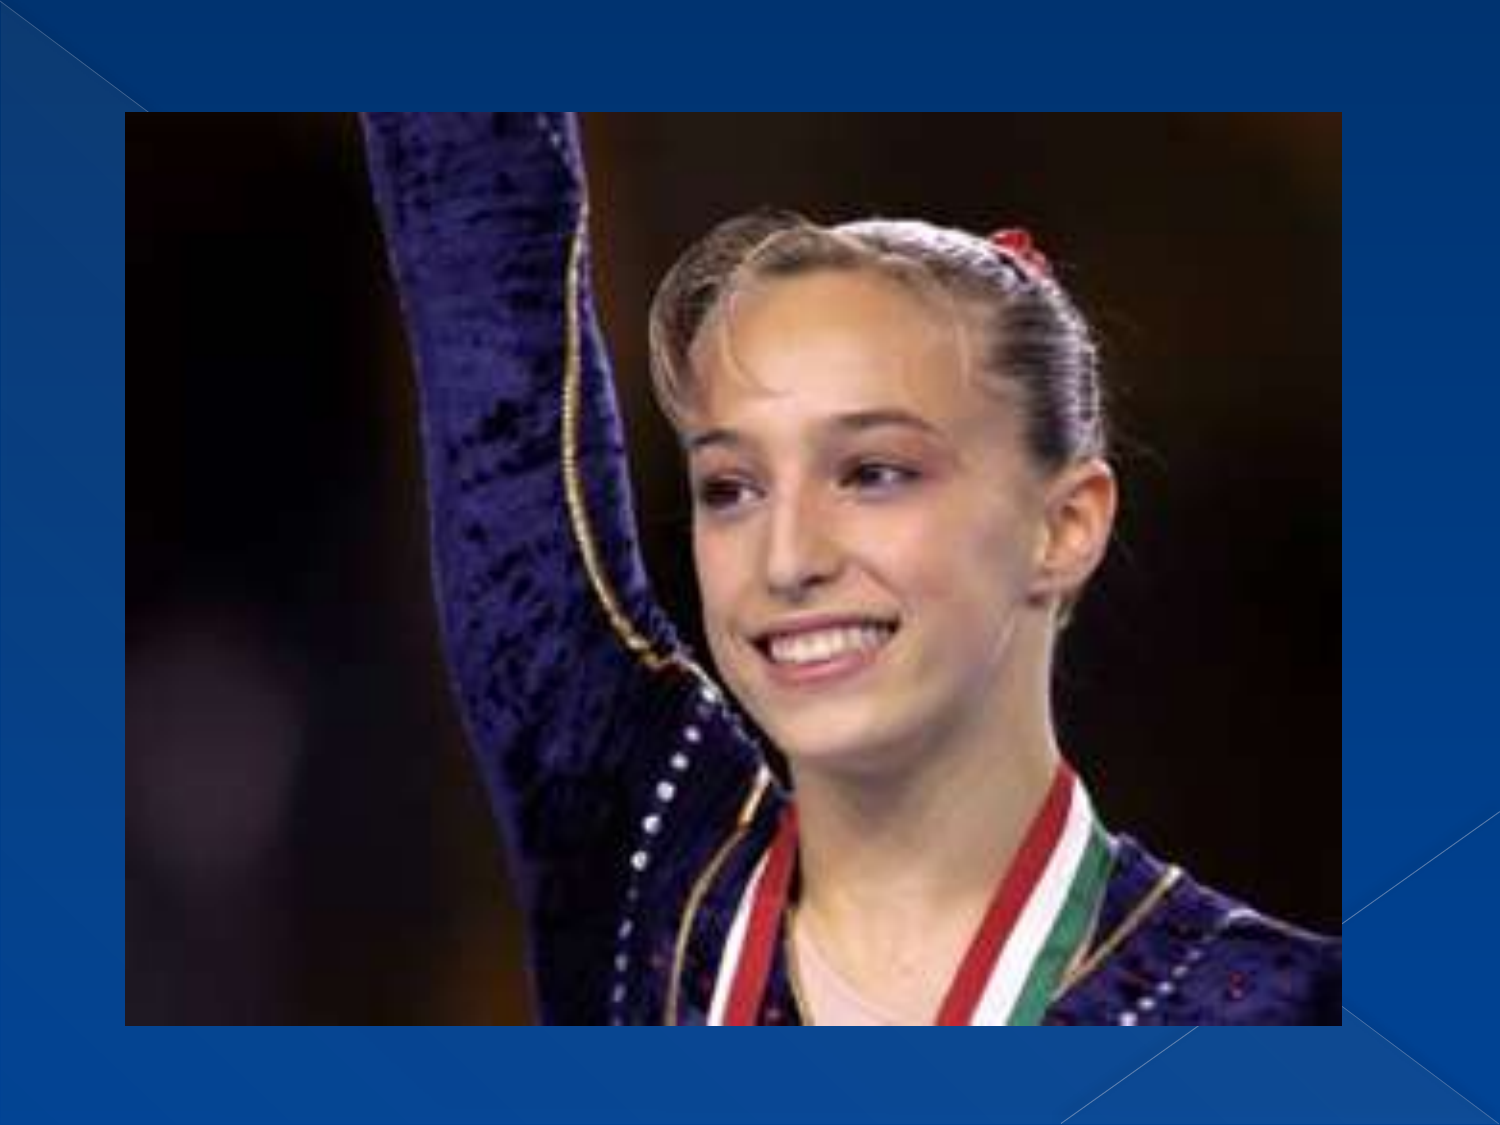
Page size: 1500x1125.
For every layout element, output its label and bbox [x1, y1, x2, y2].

list [124, 112, 1342, 1026]
